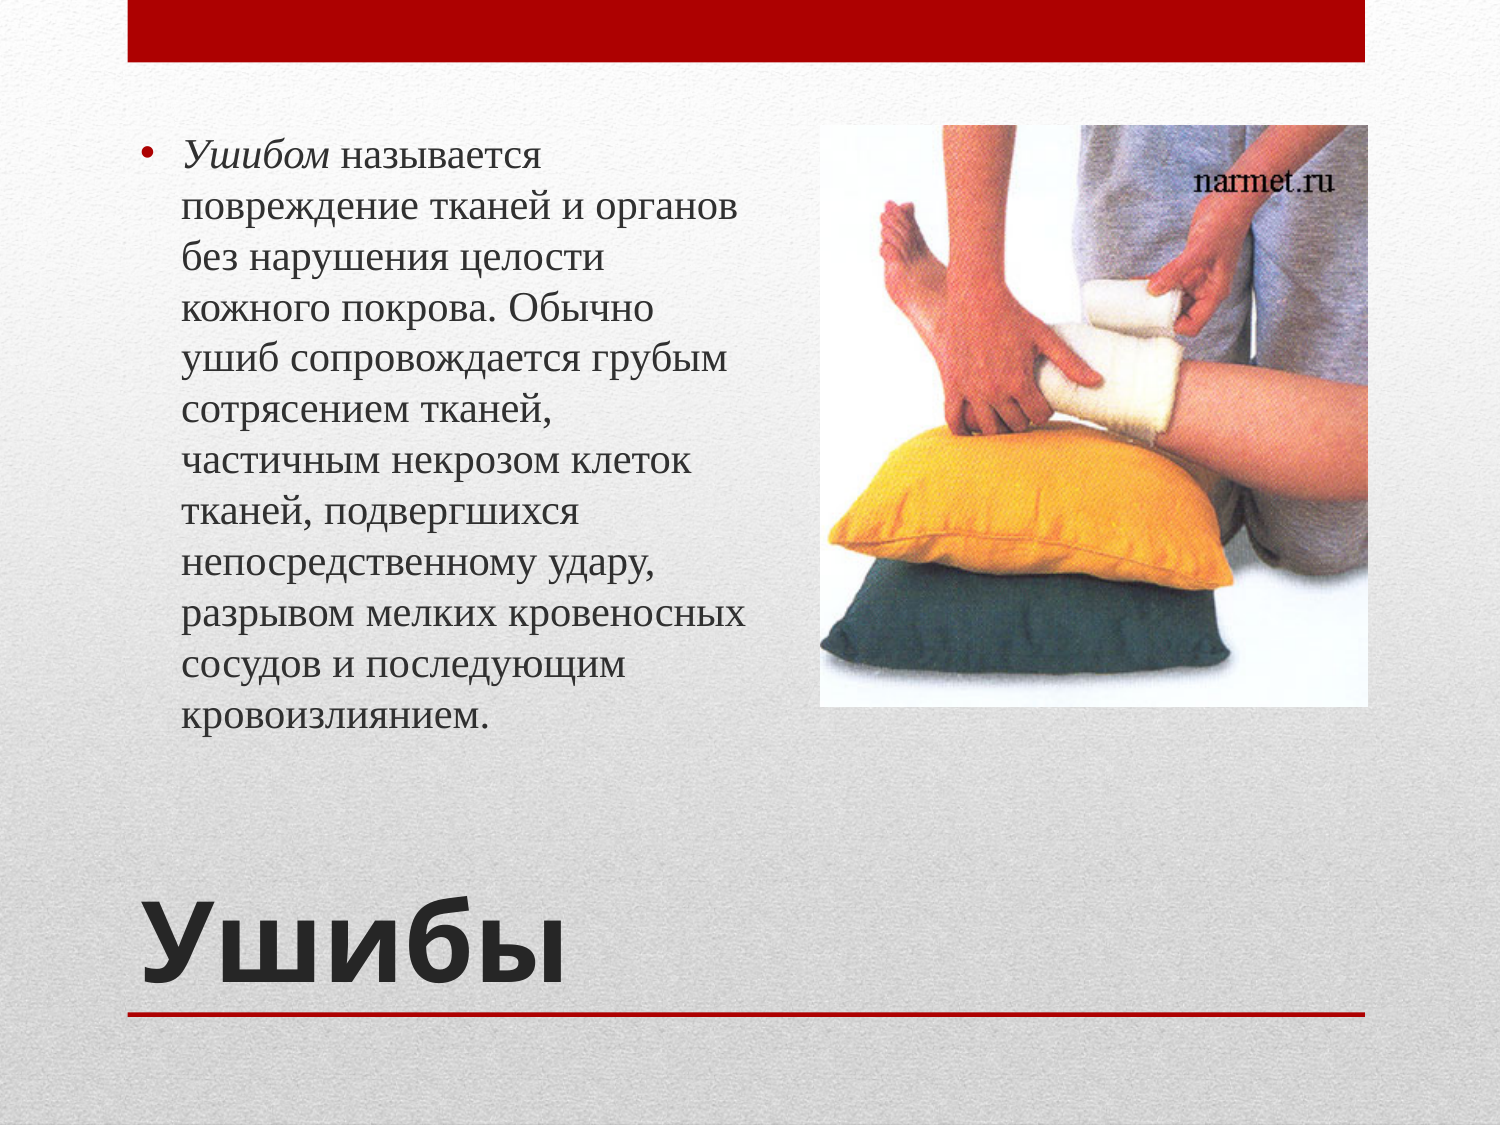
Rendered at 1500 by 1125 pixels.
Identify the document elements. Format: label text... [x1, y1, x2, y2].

title Ушибы [125, 750, 1238, 1013]
picture [820, 124, 1369, 708]
list Ушибом называется повреждение тка­ней и органов без нарушения целости кожного покрова. Обычно ушиб сопро­вождается грубым сотрясением тканей, частичным некрозом клеток тканей, подвергшихся непосредственному уда­ру, разрывом мелких кровеносных со­судов и последующим кровоизлиянием. [125, 112, 762, 750]
